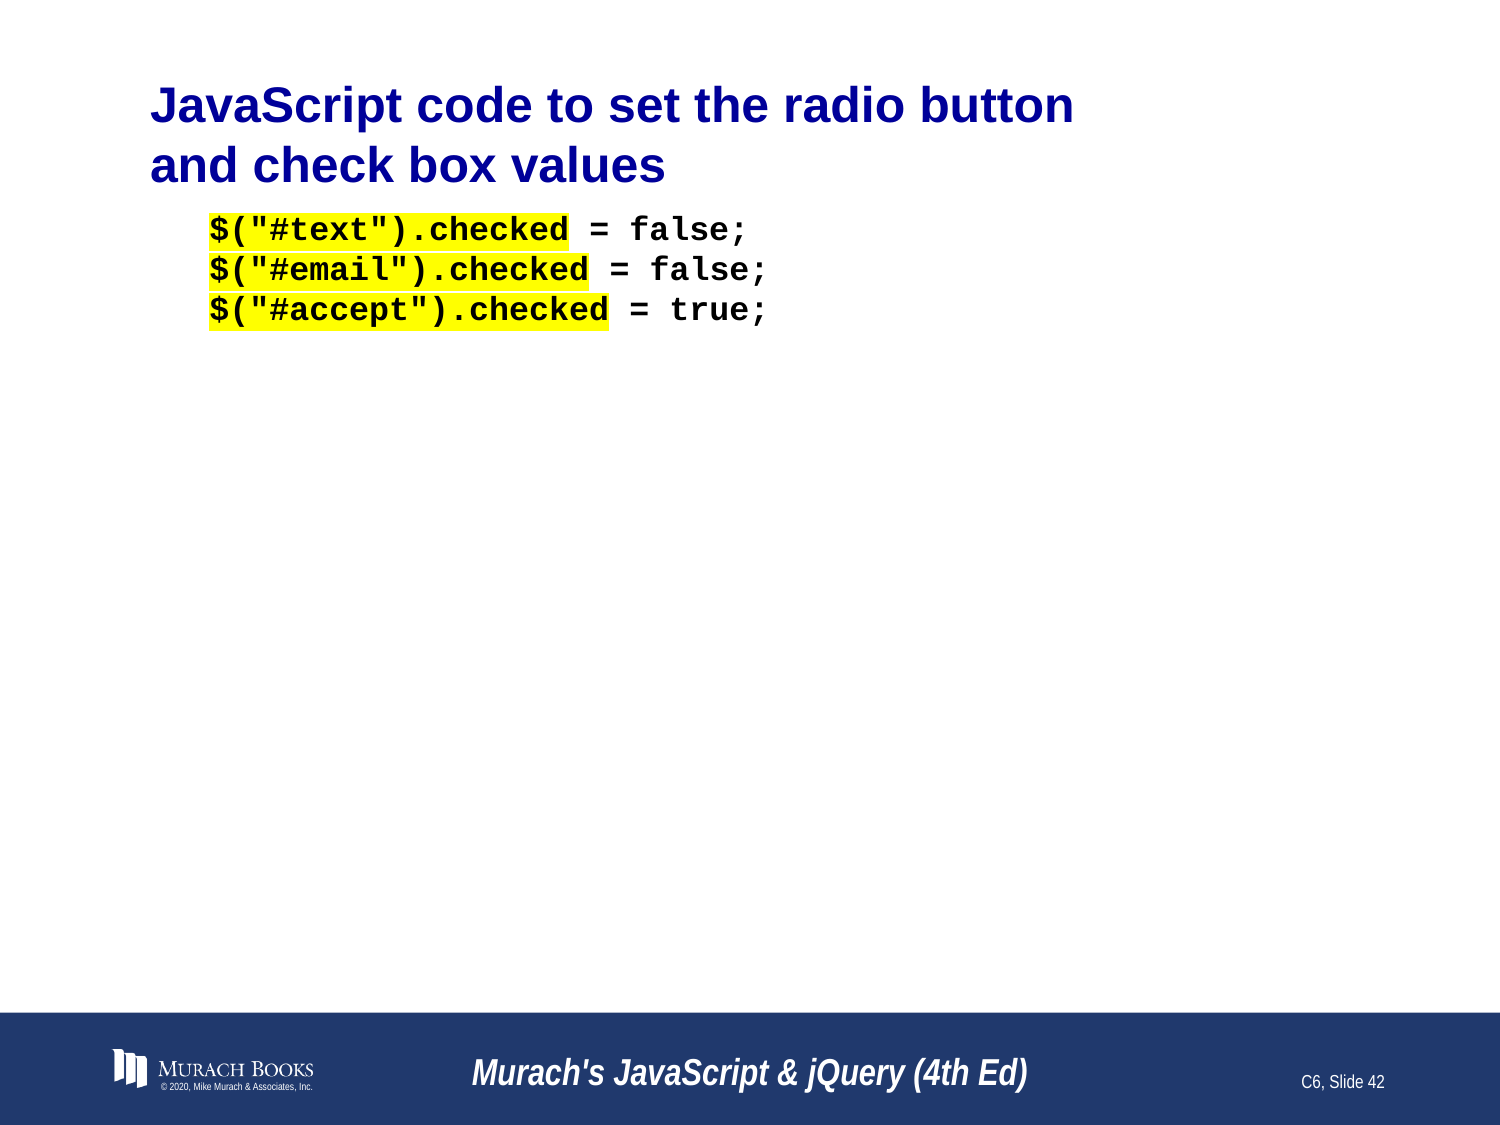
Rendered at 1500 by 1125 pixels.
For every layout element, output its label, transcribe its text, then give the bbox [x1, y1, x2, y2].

list $("#text").checked = false; $("#email").checked = false; $("#accept").checked = true; [137, 200, 1350, 1000]
title JavaScript code to set the radio button and check box values [150, 72, 1350, 194]
slide_number Murach's JavaScript & jQuery (4th Ed) [463, 1025, 1050, 1100]
footer © 2020, Mike Murach & Associates, Inc. [12, 1025, 463, 1100]
slide_number C6, Slide 42 [1087, 1025, 1400, 1100]
